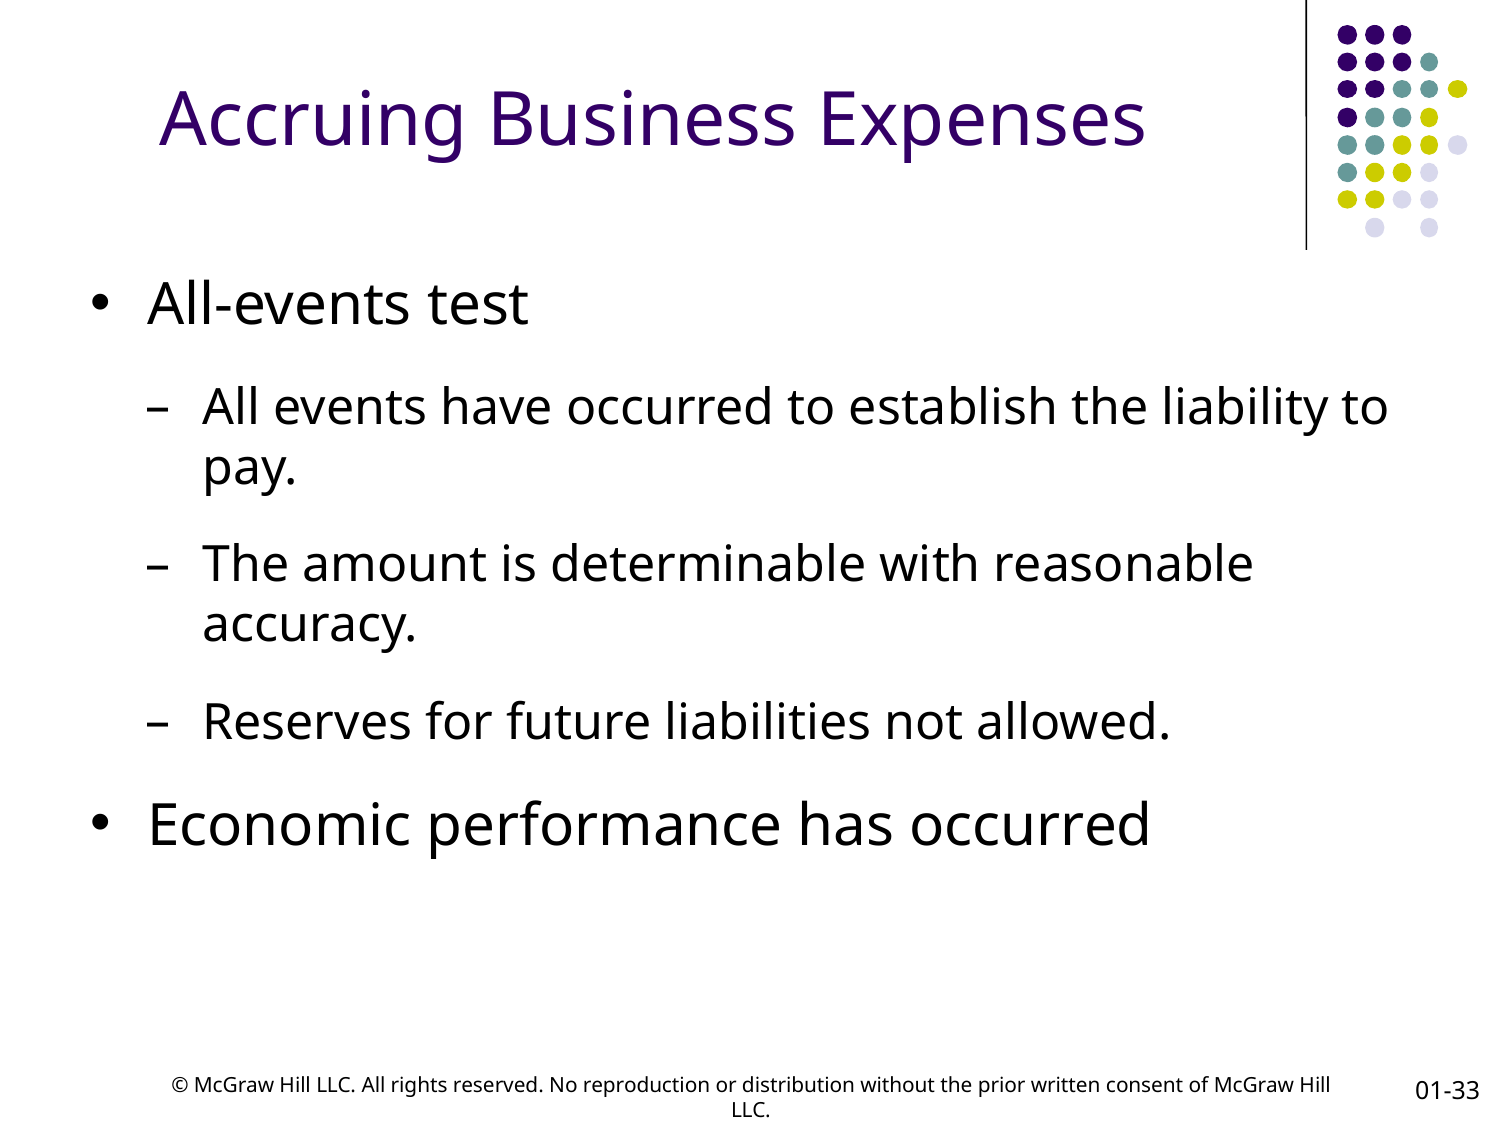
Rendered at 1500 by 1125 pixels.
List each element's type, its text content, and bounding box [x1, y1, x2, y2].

list All-events test All events have occurred to establish the liability to pay. The amount is determinable with reasonable accuracy. Reserves for future liabilities not allowed. Economic performance has occurred [75, 259, 1425, 1062]
slide_number 01-33 [1345, 1061, 1496, 1122]
title Accruing Business Expenses [32, 8, 1275, 234]
